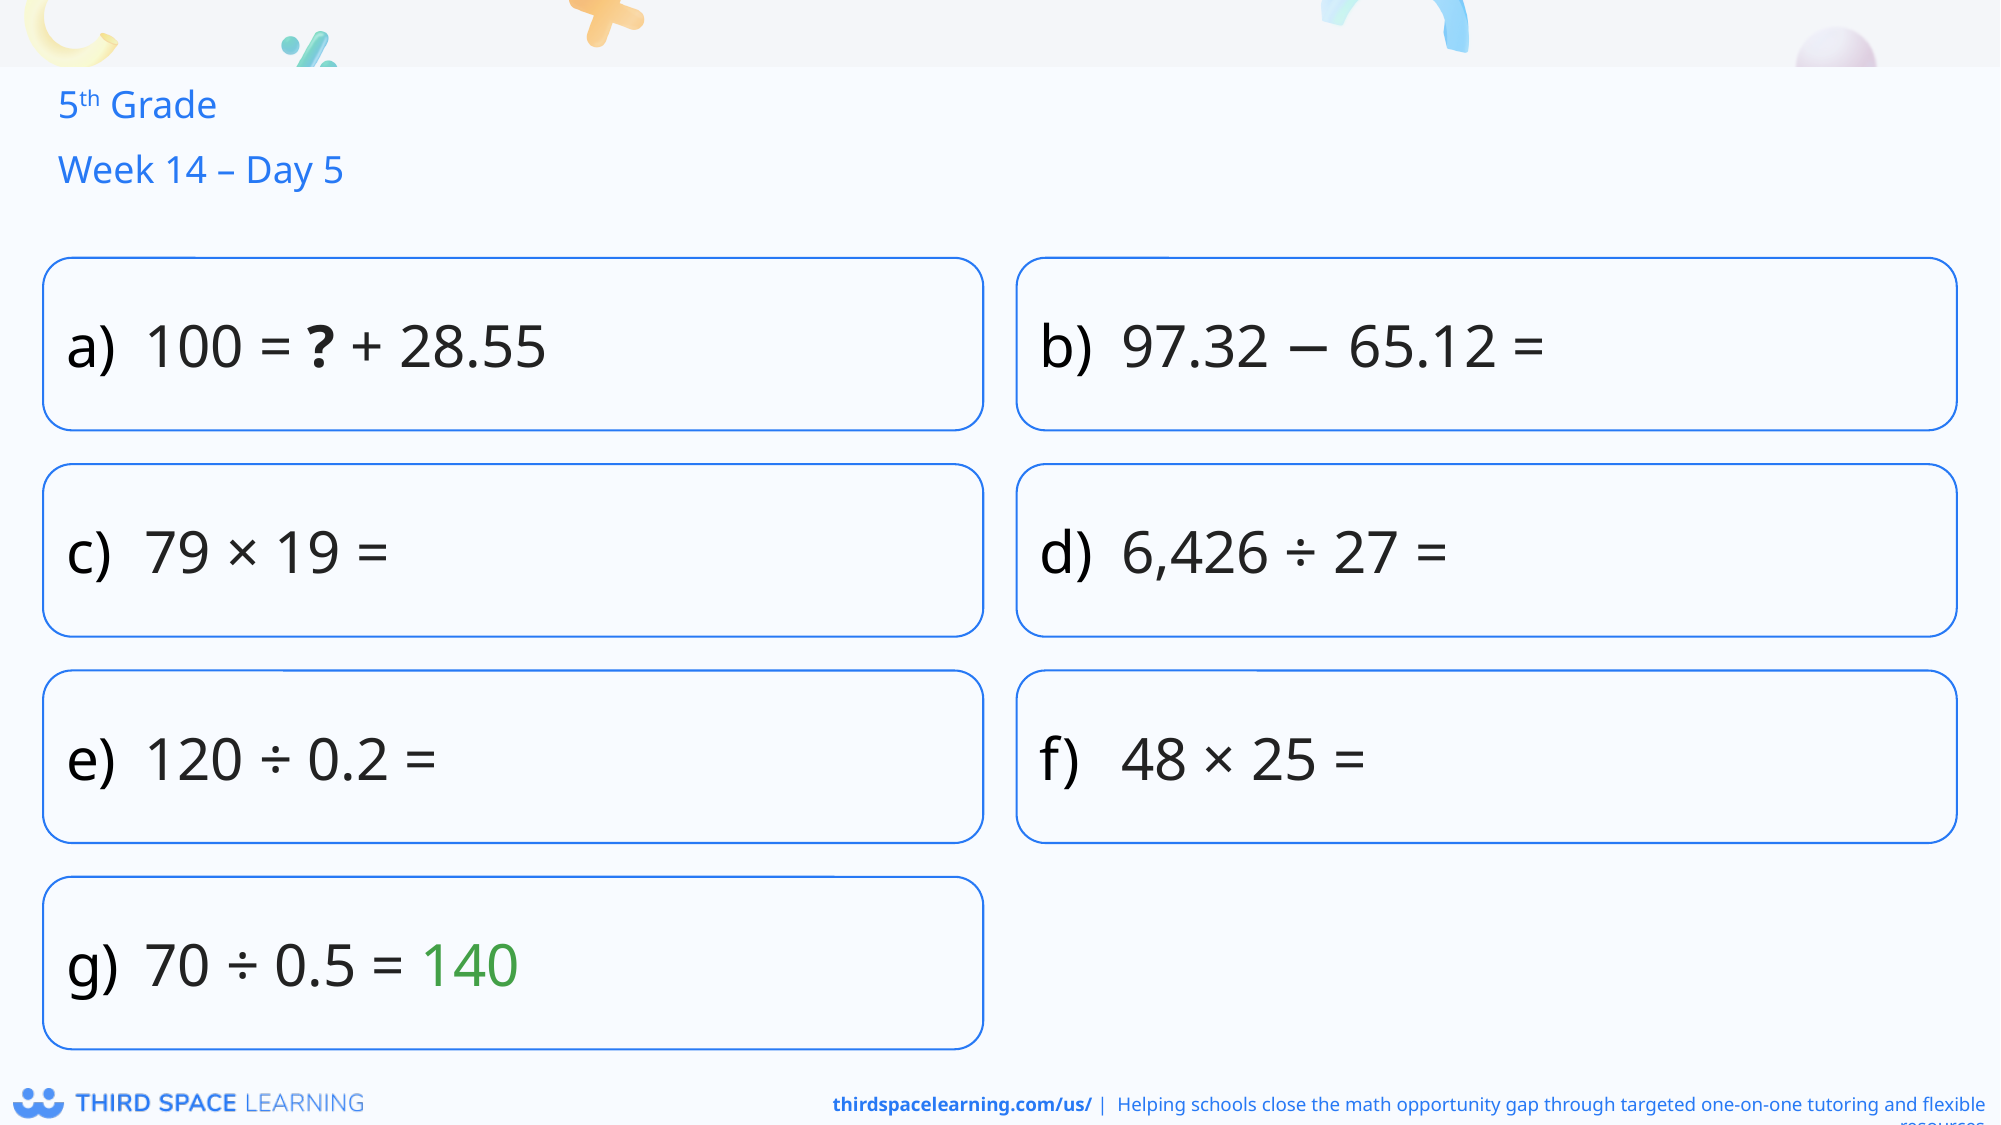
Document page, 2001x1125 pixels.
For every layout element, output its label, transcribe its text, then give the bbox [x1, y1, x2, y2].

picture [0, 0, 2000, 67]
picture [13, 1088, 365, 1119]
list 48 × 25 = [1106, 684, 1939, 829]
list 6,426 ÷ 27 = [1106, 478, 1939, 623]
list 120 ÷ 0.2 = [129, 684, 962, 829]
text_box 5th Grade Week 14 – Day 5 [43, 73, 509, 212]
list 97.32 − 65.12 = [1106, 272, 1939, 416]
list 70 ÷ 0.5 = 140 [129, 891, 962, 1035]
list 100 = ? + 28.55 [129, 272, 962, 416]
list 79 × 19 = [129, 478, 962, 623]
